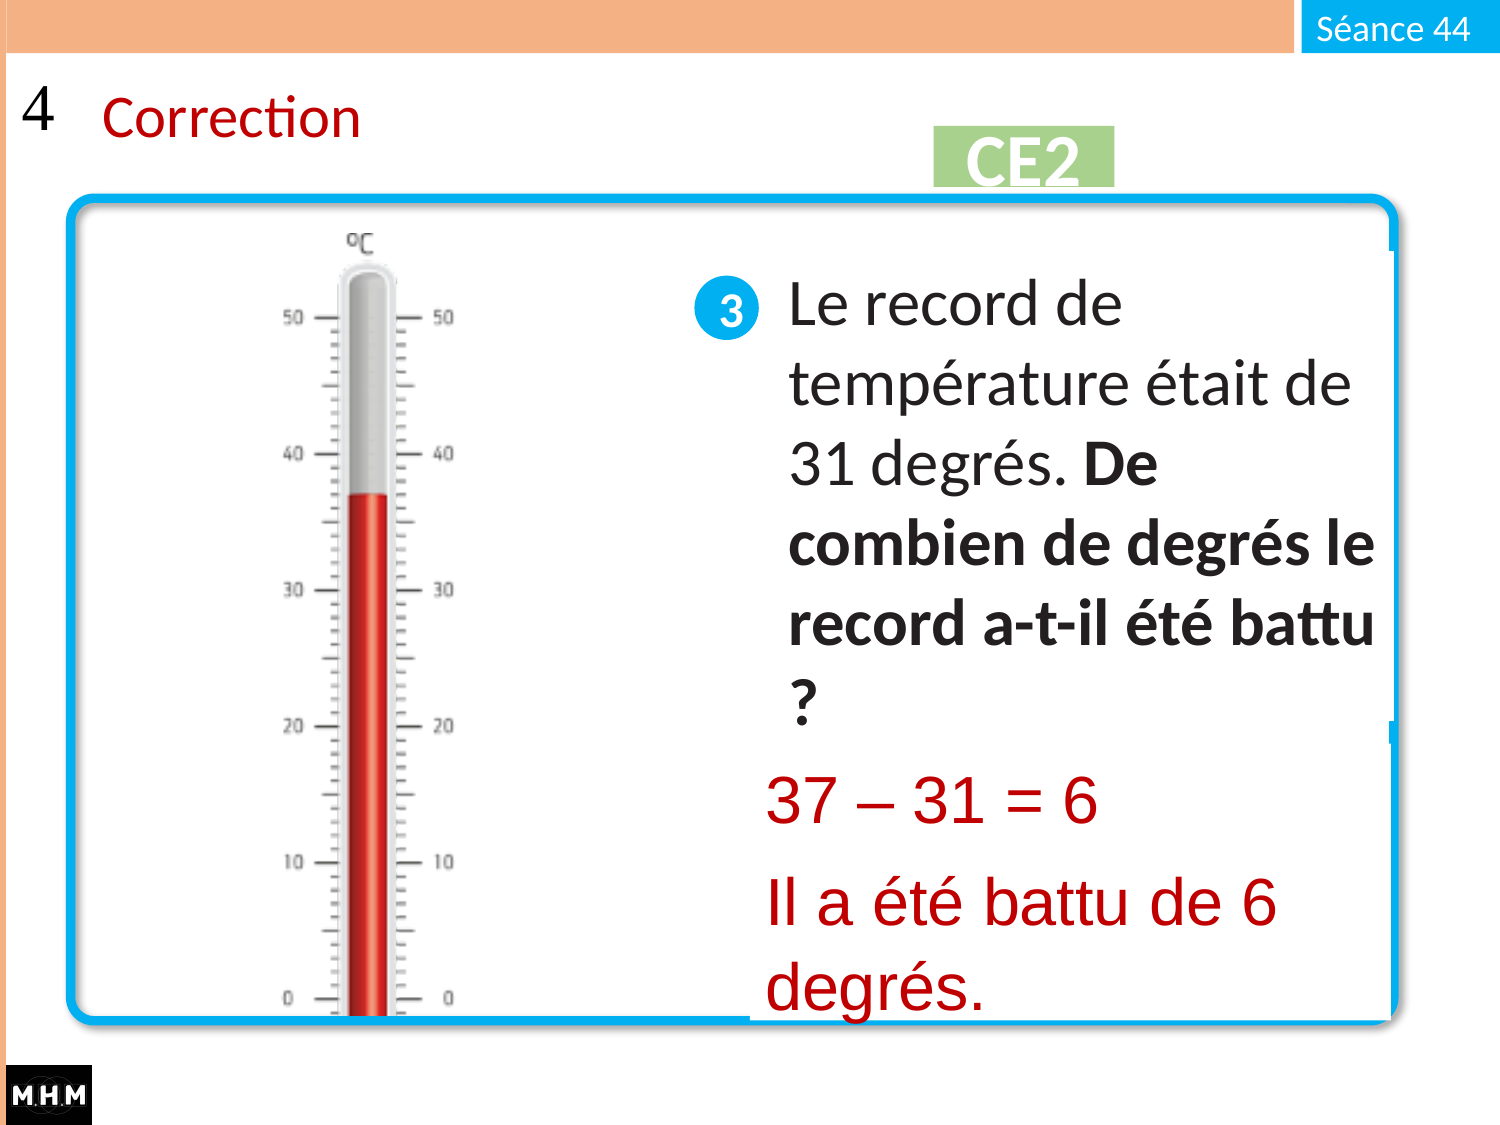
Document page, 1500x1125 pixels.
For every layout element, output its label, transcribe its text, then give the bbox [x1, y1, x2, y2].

text_box 3 [693, 274, 760, 342]
text_box 37 – 31 = 6 Il a été battu de 6 degrés. [749, 743, 1391, 1021]
title Correction [87, 32, 1382, 158]
picture [6, 1065, 92, 1125]
picture [87, 233, 651, 1015]
text_box [69, 197, 1395, 1022]
text_box Le record de température était de 31 degrés. De combien de degrés le record a-t-il été battu ? [773, 251, 1394, 721]
text_box CE2 [933, 125, 1116, 188]
